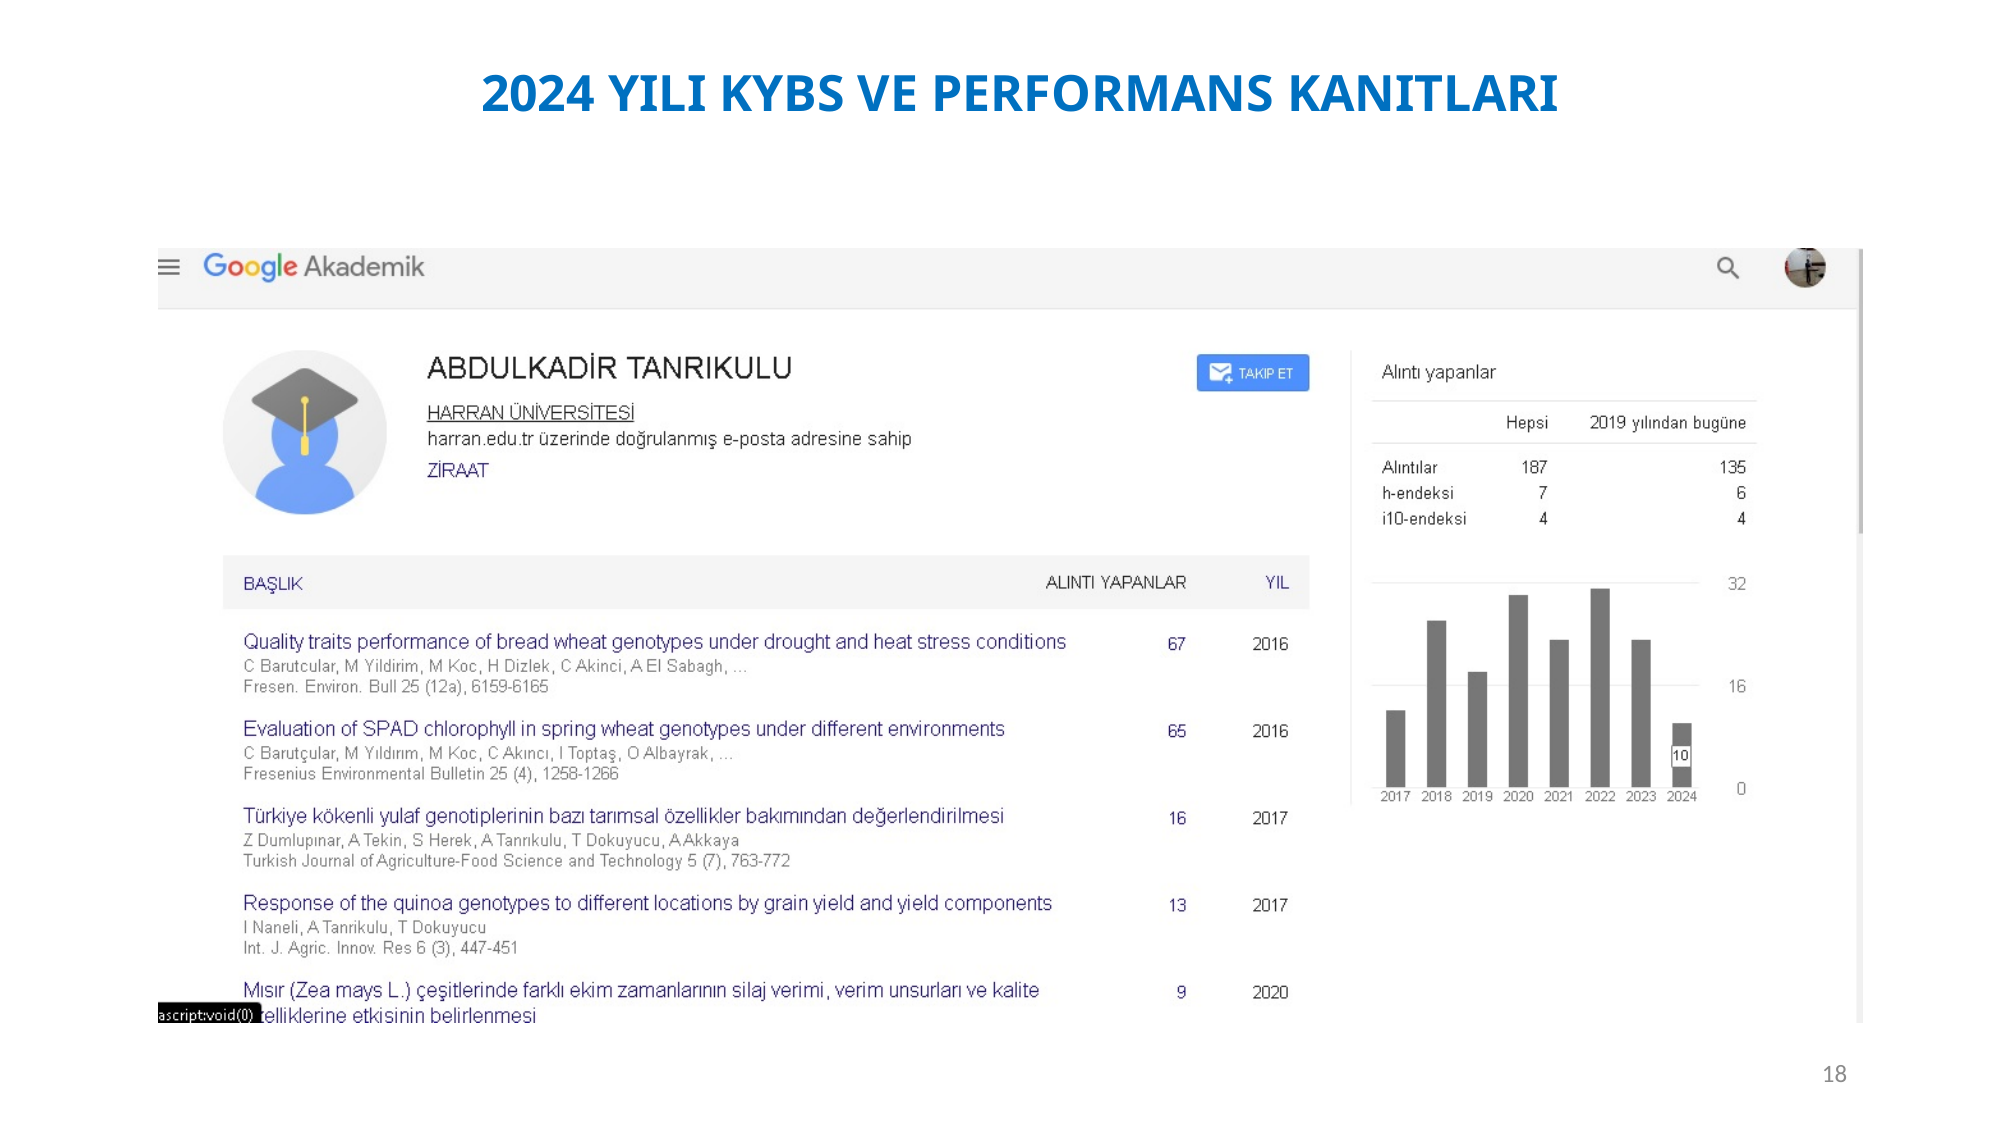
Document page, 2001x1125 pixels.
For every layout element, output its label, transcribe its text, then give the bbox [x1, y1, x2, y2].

slide_number 18 [1412, 1042, 1863, 1103]
picture [157, 248, 1863, 1023]
text_box 2024 YILI KYBS VE PERFORMANS KANITLARI [177, 54, 1864, 175]
